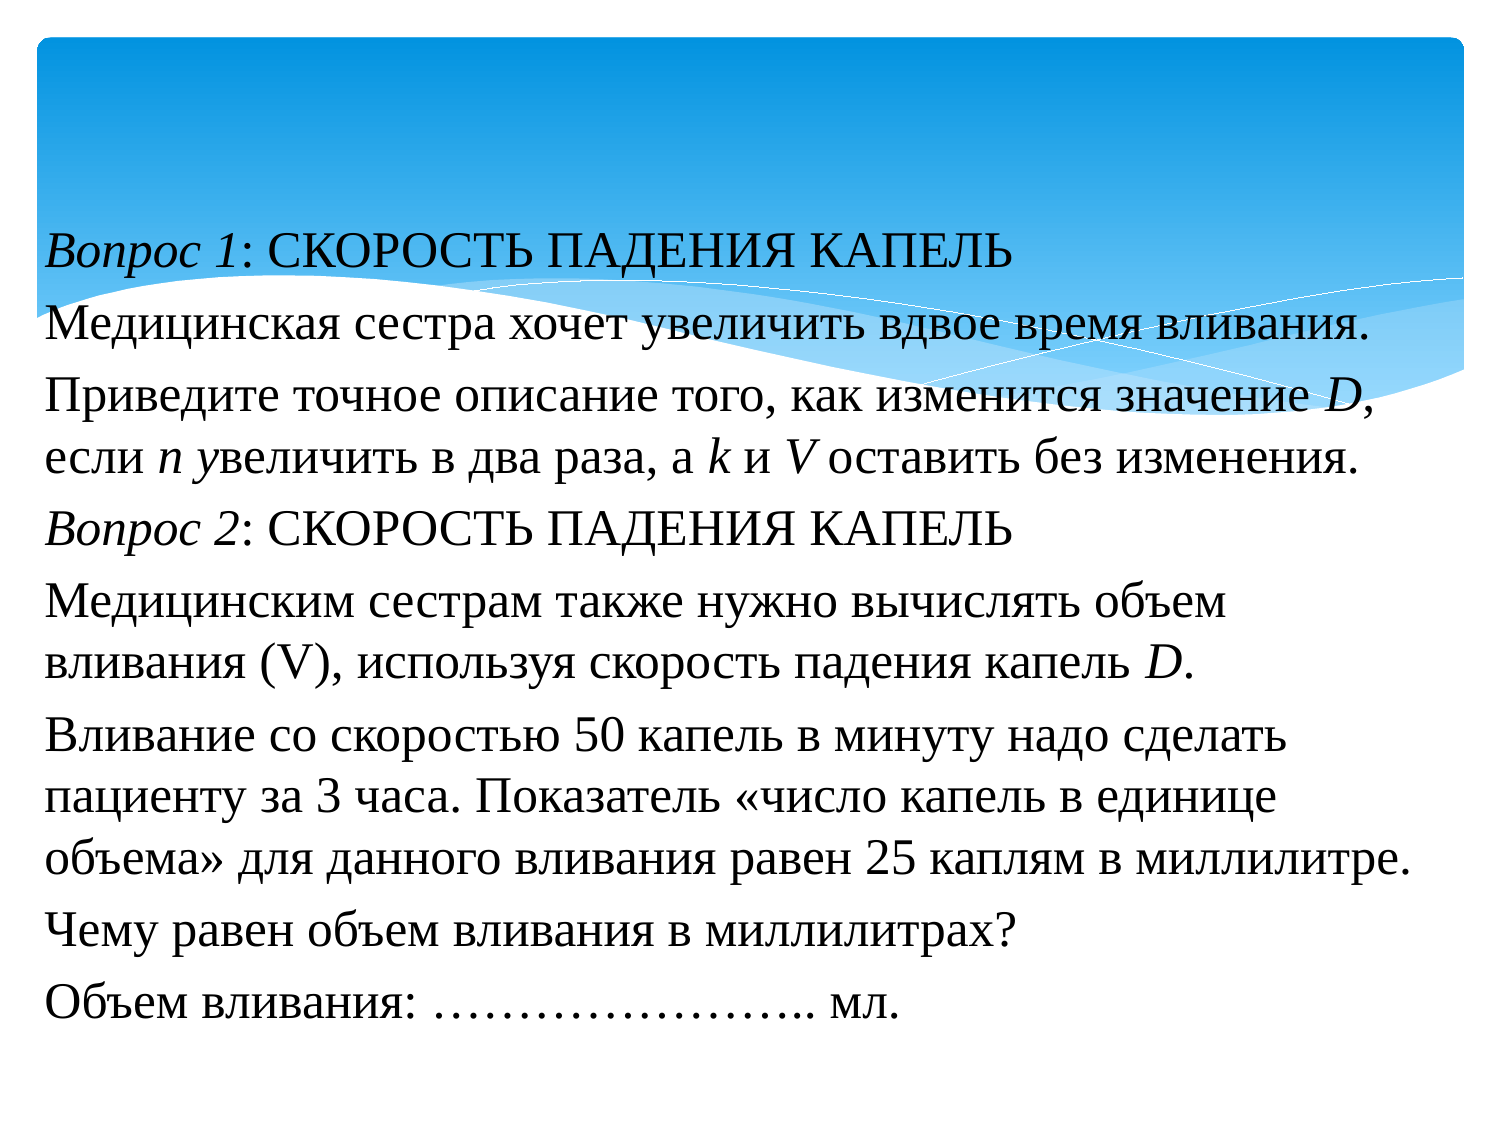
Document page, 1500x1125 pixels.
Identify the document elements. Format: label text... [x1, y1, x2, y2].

list Вопрос 1: СКОРОСТЬ ПАДЕНИЯ КАПЕЛЬ Медицинская сестра хочет увеличить вдвое время вливания. Приведите точное описание того, как изменится значение D, если n увеличить в два раза, а k и V оставить без изменения. Вопрос 2: СКОРОСТЬ ПАДЕНИЯ КАПЕЛЬ Медицинским сестрам также нужно вычислять объем вливания (V), используя скорость падения капель D. Вливание со скоростью 50 капель в минуту надо сделать пациенту за 3 часа. Показатель «число капель в единице объема» для данного вливания равен 25 каплям в миллилитре. Чему равен объем вливания в миллилитрах? Объем вливания: ………………….. мл. [29, 208, 1447, 1083]
